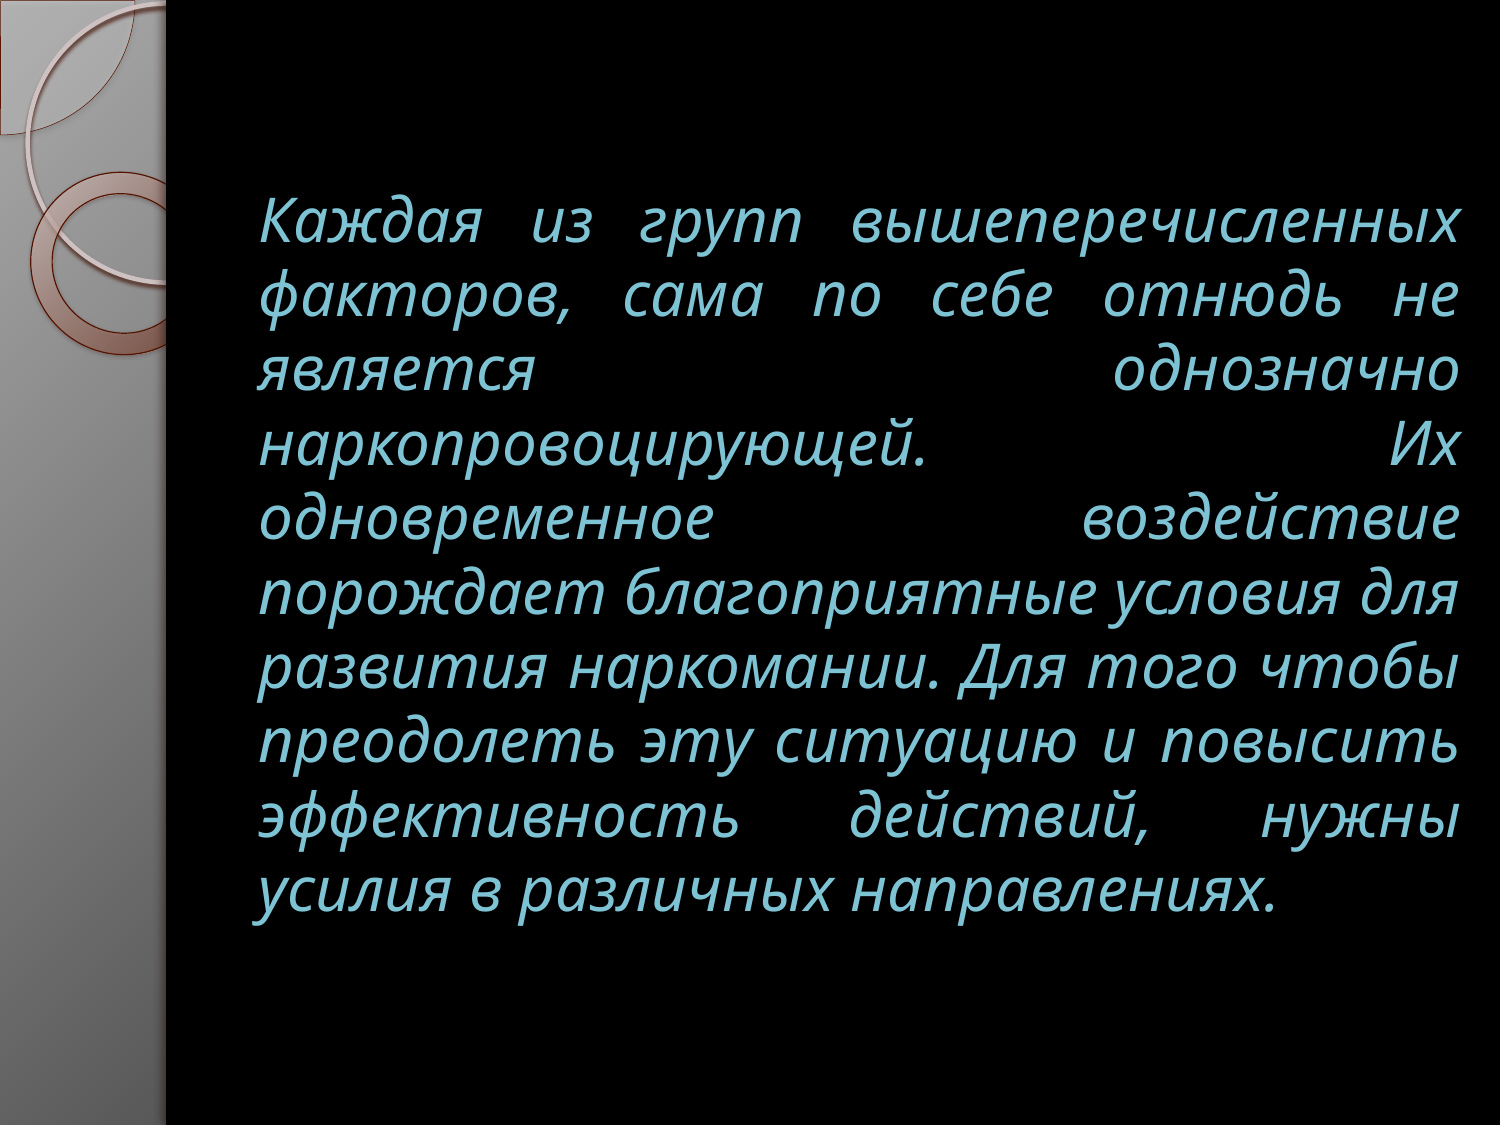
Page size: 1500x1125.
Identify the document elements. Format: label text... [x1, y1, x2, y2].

list Каждая из групп вышеперечисленных факторов, сама по себе отнюдь не является однозначно наркопровоцирующей. Их одновременное воздействие порождает благоприятные условия для развития наркомании. Для того чтобы преодолеть эту ситуацию и повысить эффективность действий, нужны усилия в различных направлениях. [230, 172, 1478, 961]
